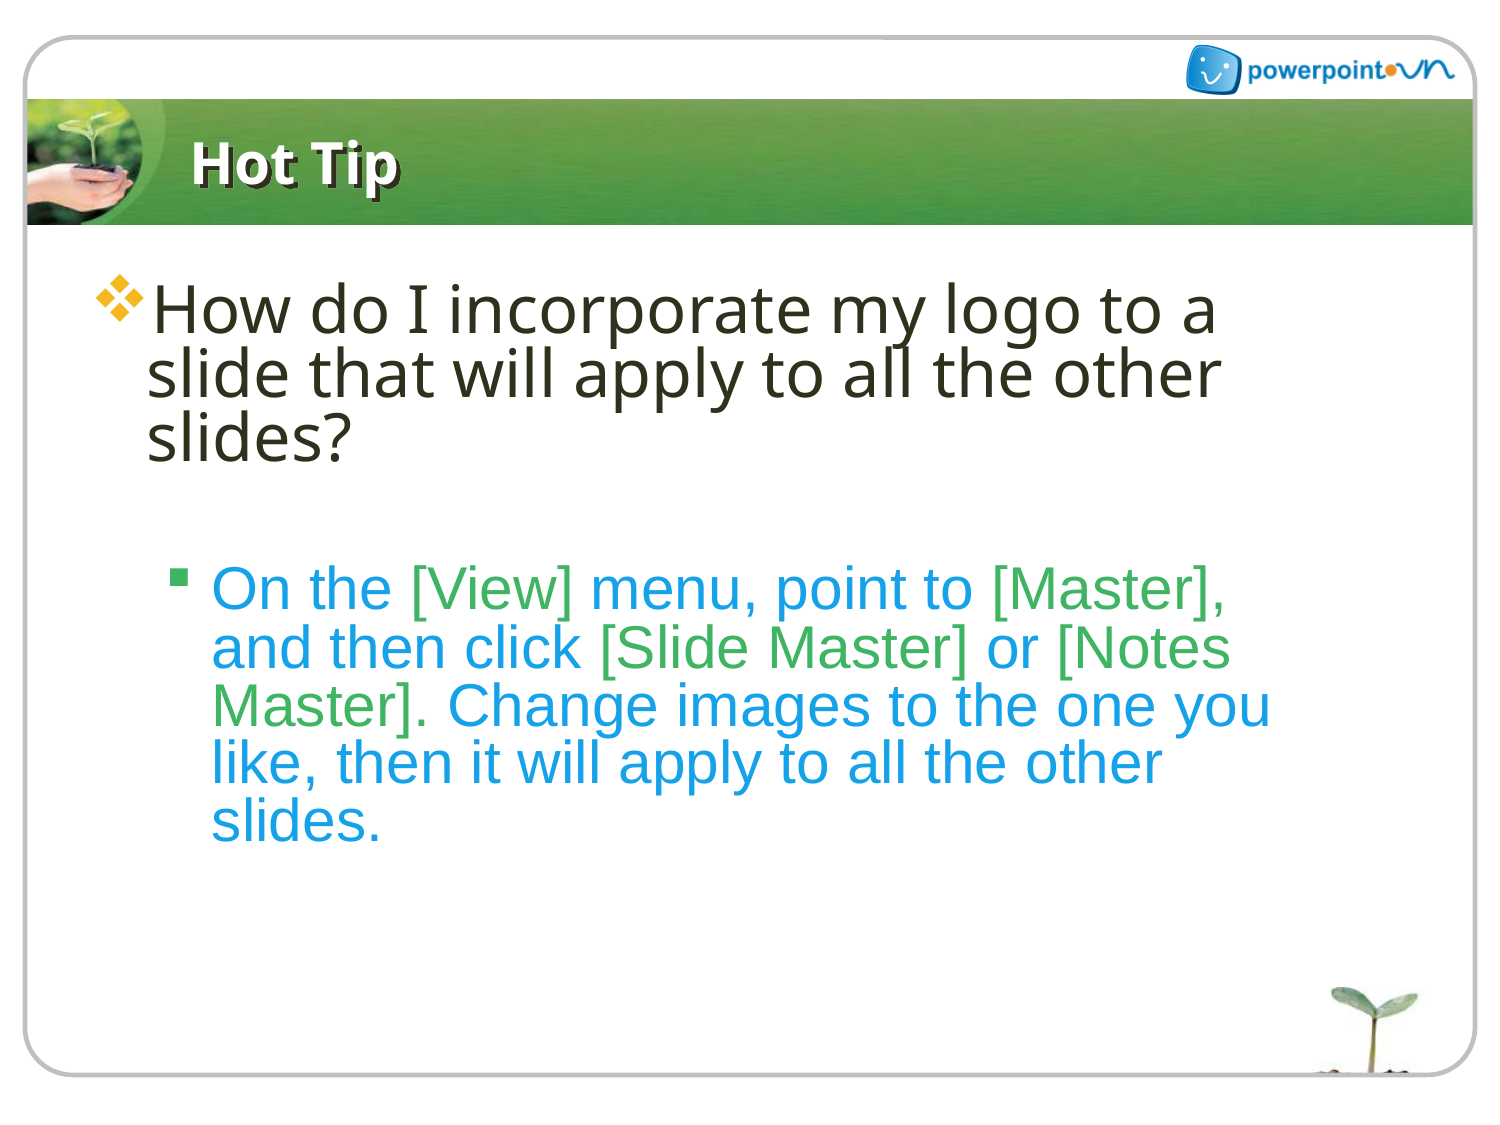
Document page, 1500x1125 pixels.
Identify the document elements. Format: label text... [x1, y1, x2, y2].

picture [28, 99, 1472, 225]
title Hot Tip [174, 117, 1429, 205]
picture [1312, 987, 1425, 1072]
picture [1183, 43, 1466, 96]
list How do I incorporate my logo to a slide that will apply to all the other slides? On the [View] menu, point to [Master], and then click [Slide Master] or [Notes Master]. Change images to the one you like, then it will apply to all the other slides. [75, 275, 1325, 1038]
